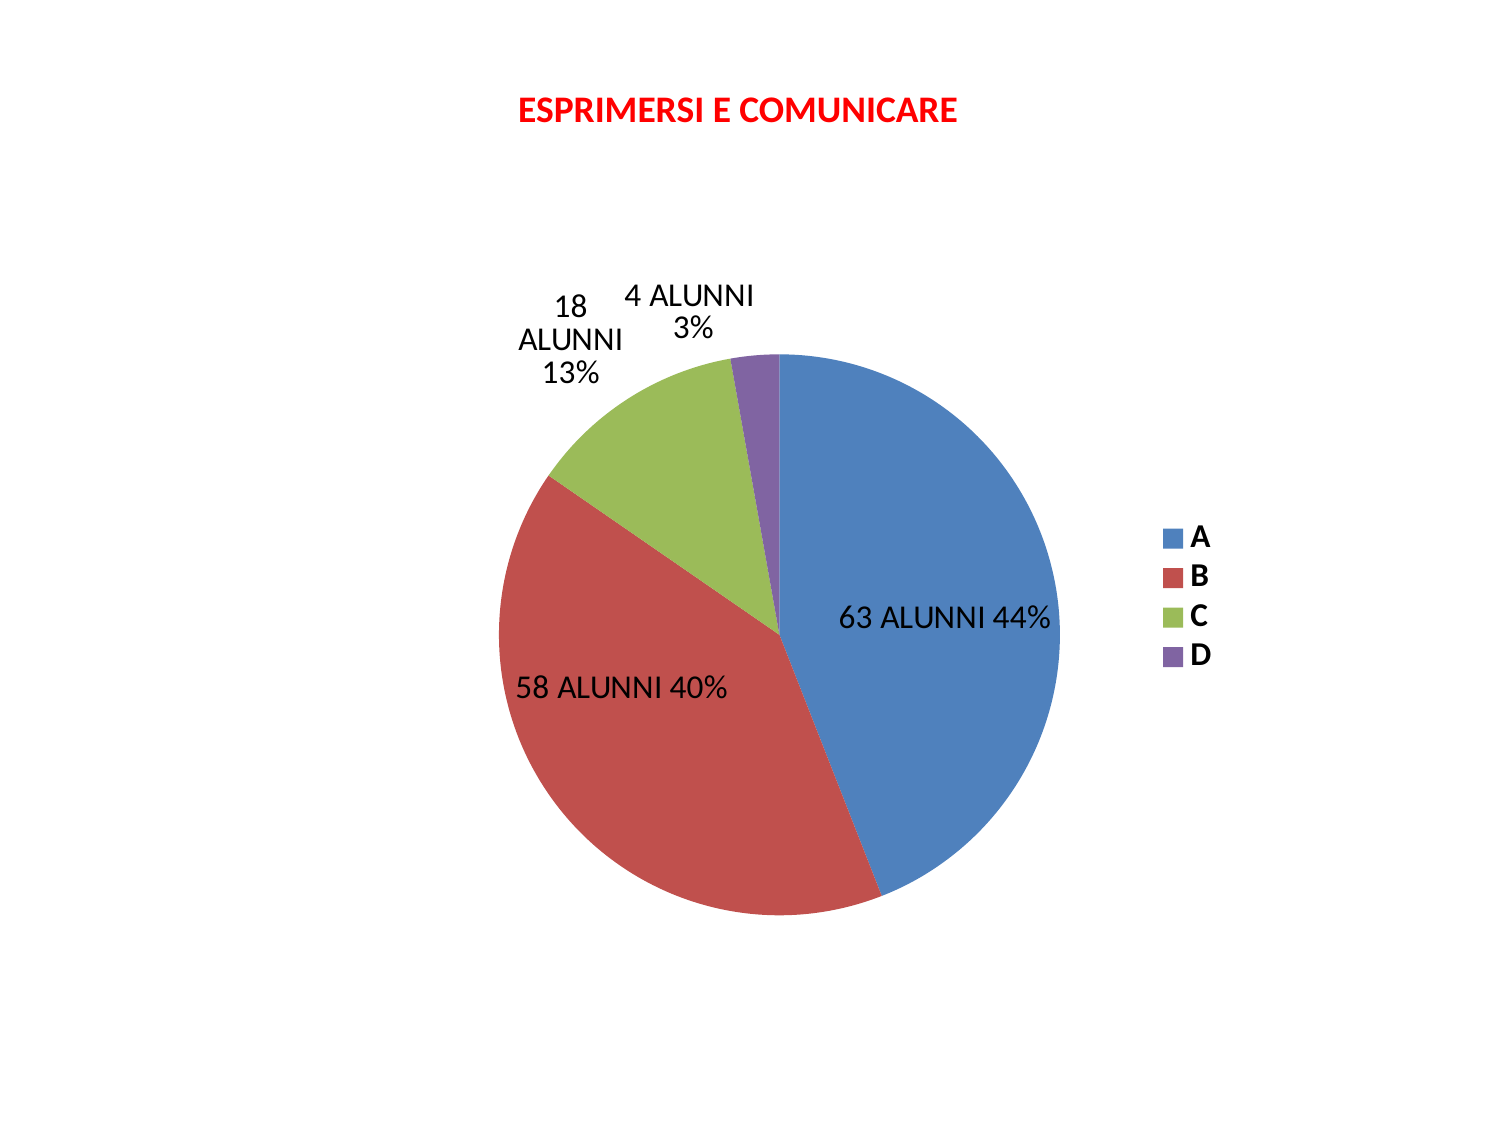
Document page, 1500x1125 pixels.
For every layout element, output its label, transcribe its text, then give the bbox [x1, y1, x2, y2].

chart [218, 266, 1235, 929]
text_box ESPRIMERSI E COMUNICARE [324, 78, 1152, 138]
